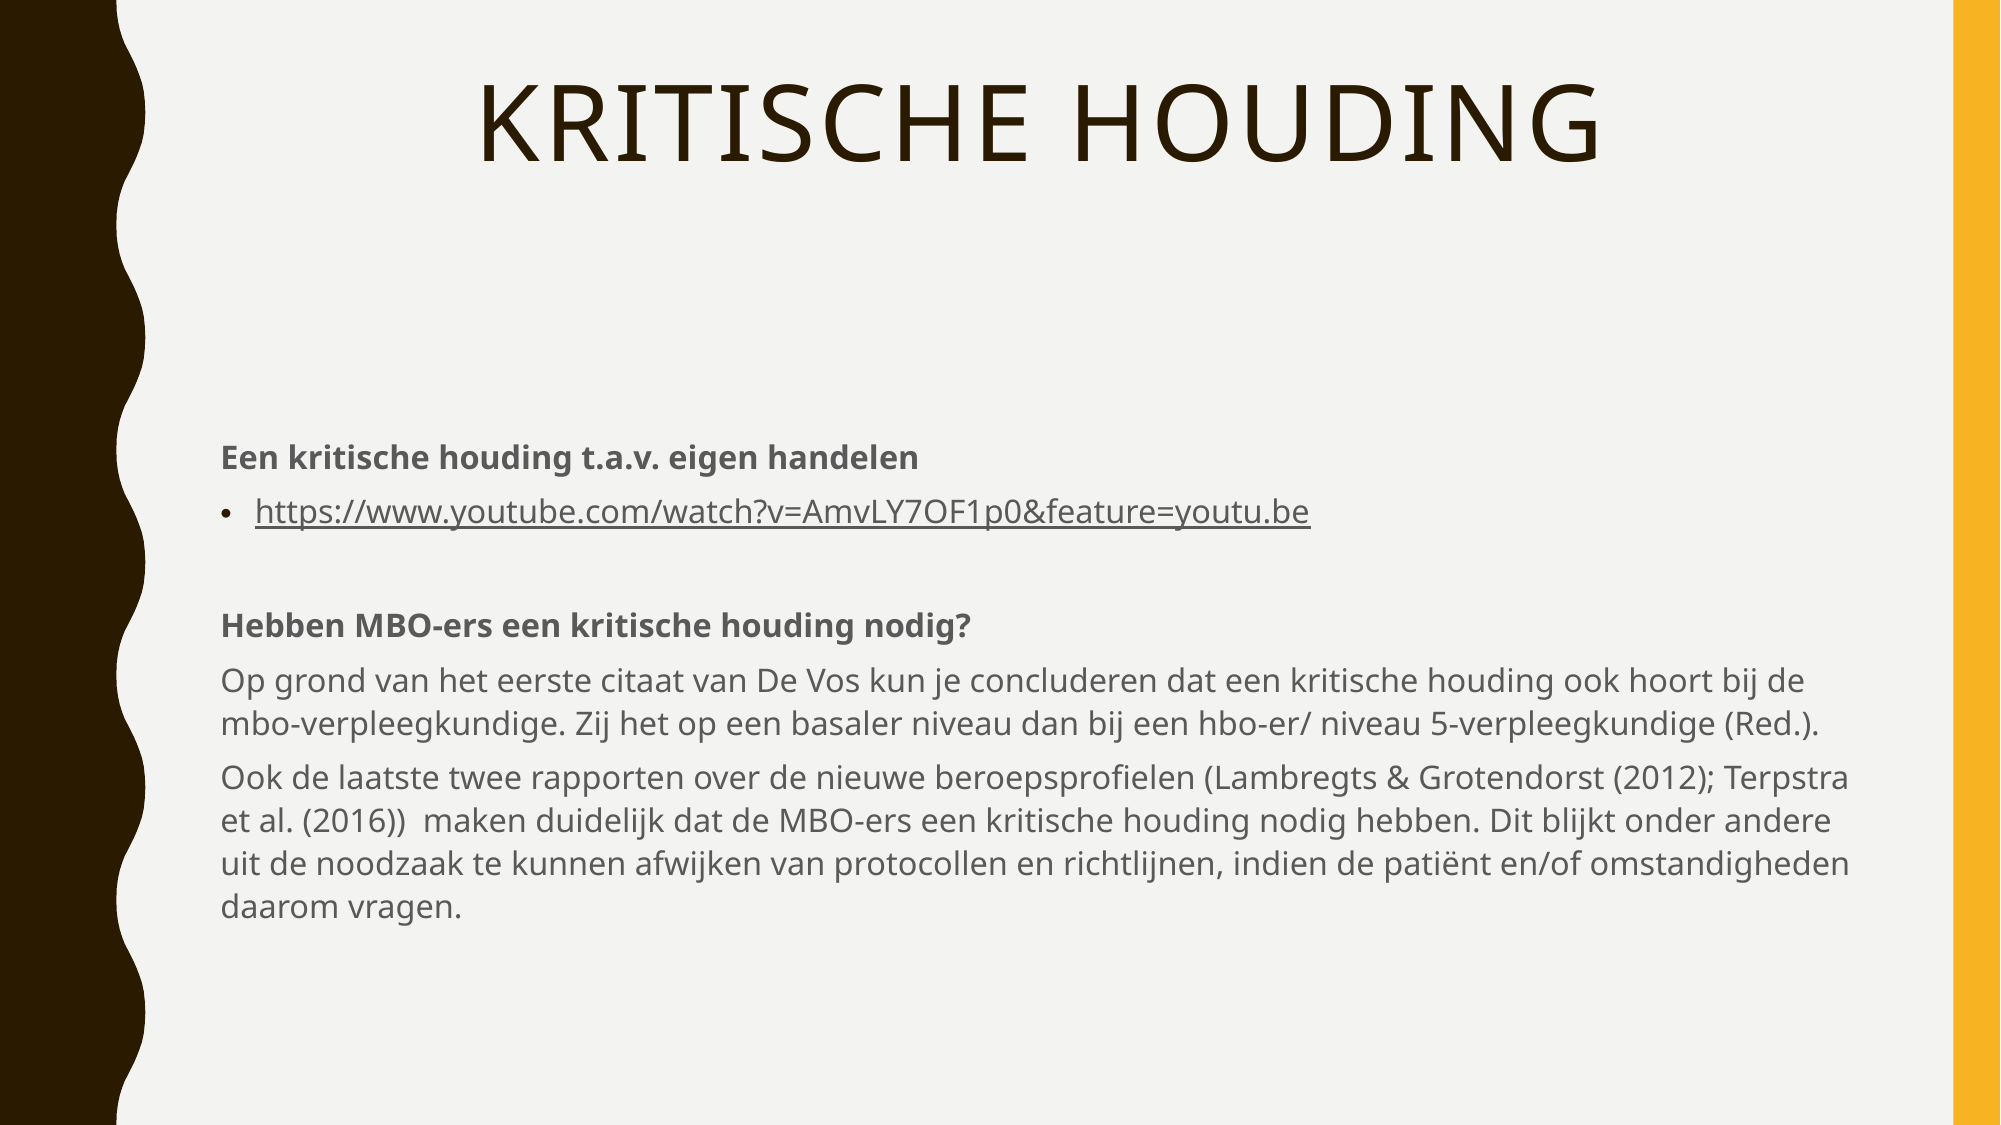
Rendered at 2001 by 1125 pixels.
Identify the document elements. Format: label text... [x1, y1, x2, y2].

list Een kritische houding t.a.v. eigen handelen https://www.youtube.com/watch?v=AmvLY7OF1p0&feature=youtu.be Hebben MBO-ers een kritische houding nodig? Op grond van het eerste citaat van De Vos kun je concluderen dat een kritische houding ook hoort bij de mbo-verpleegkundige. Zij het op een basaler niveau dan bij een hbo-er/ niveau 5-verpleegkundige (Red.). Ook de laatste twee rapporten over de nieuwe beroepsprofielen (Lambregts & Grotendorst (2012); Terpstra et al. (2016)) maken duidelijk dat de MBO-ers een kritische houding nodig hebben. Dit blijkt onder andere uit de noodzaak te kunnen afwijken van protocollen en richtlijnen, indien de patiënt en/of omstandigheden daarom vragen. [205, 375, 1875, 965]
title Kritische houding [205, 62, 1875, 308]
